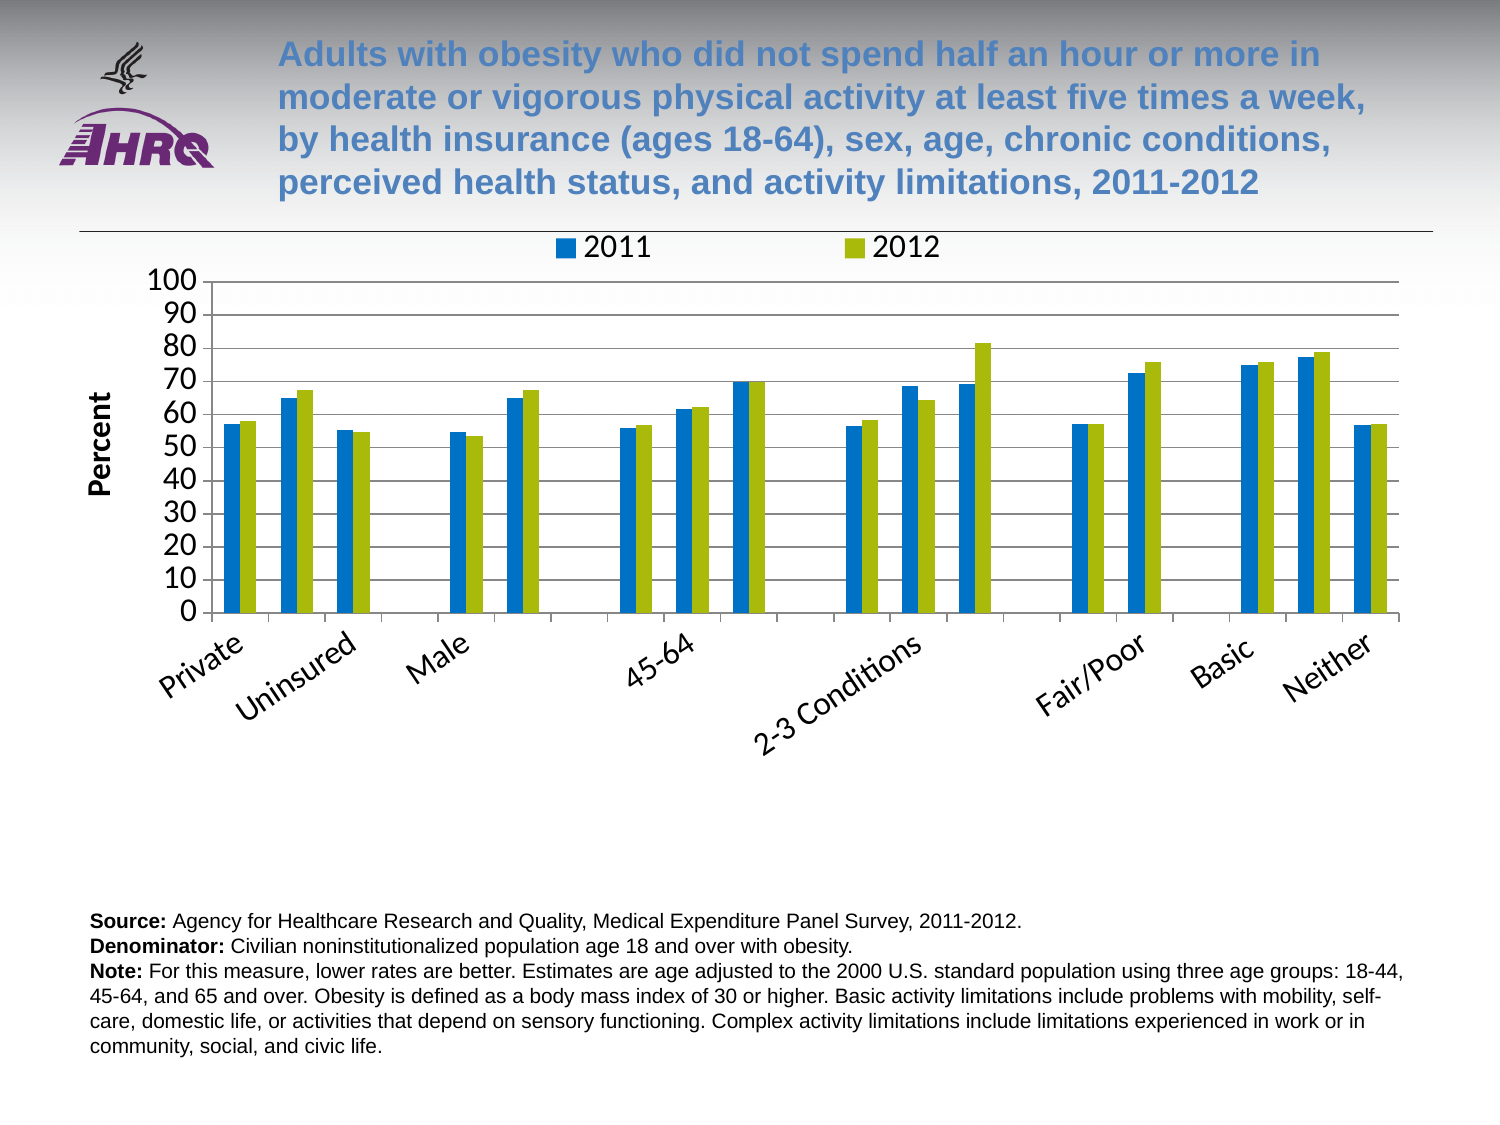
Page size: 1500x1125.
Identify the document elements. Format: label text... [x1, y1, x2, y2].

picture [0, 0, 1500, 1125]
title Adults with obesity who did not spend half an hour or more in moderate or vigorous physical activity at least five times a week, by health insurance (ages 18-64), sex, age, chronic conditions, perceived health status, and activity limitations, 2011-2012 [262, 45, 1425, 188]
text_box Source: Agency for Healthcare Research and Quality, Medical Expenditure Panel Survey, 2011-2012. Denominator: Civilian noninstitutionalized population age 18 and over with obesity. Note: For this measure, lower rates are better. Estimates are age adjusted to the 2000 U.S. standard population using three age groups: 18-44, 45-64, and 65 and over. Obesity is defined as a body mass index of 30 or higher. Basic activity limitations include problems with mobility, self-care, domestic life, or activities that depend on sensory functioning. Complex activity limitations include limitations experienced in work or in community, social, and civic life. [74, 907, 1425, 1065]
chart [74, 224, 1426, 901]
